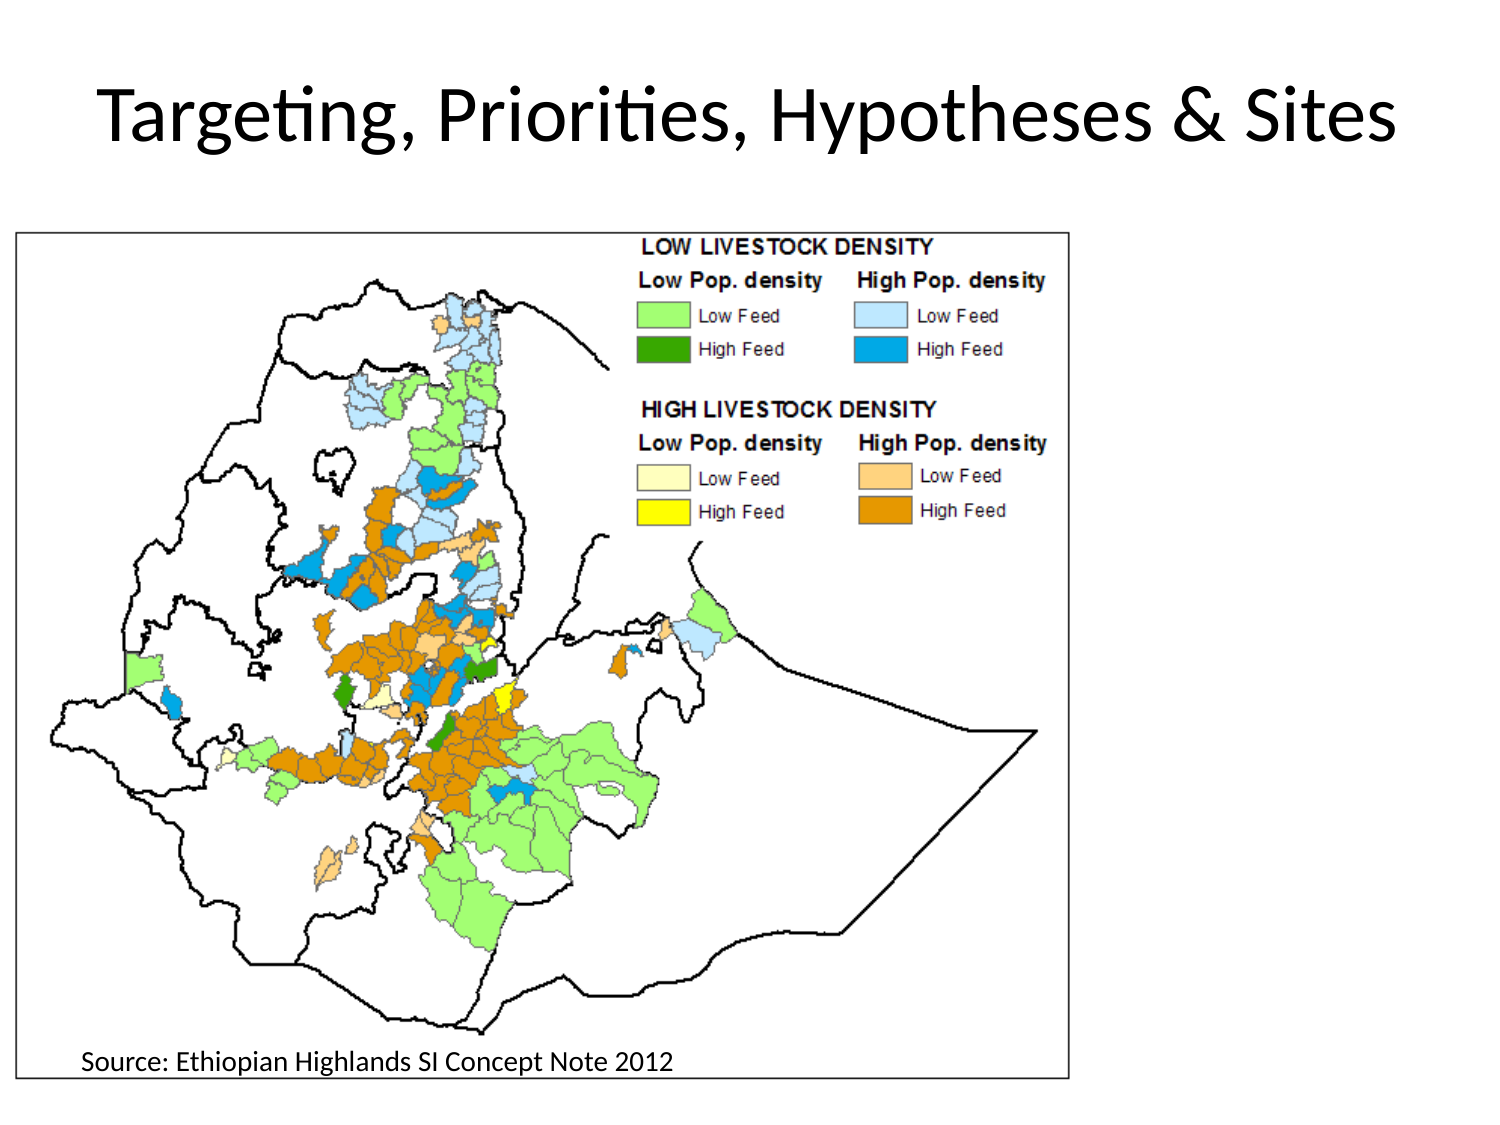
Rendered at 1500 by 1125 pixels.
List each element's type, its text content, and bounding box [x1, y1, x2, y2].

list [0, 204, 1109, 1085]
title Targeting, Priorities, Hypotheses & Sites [4, 15, 1493, 204]
